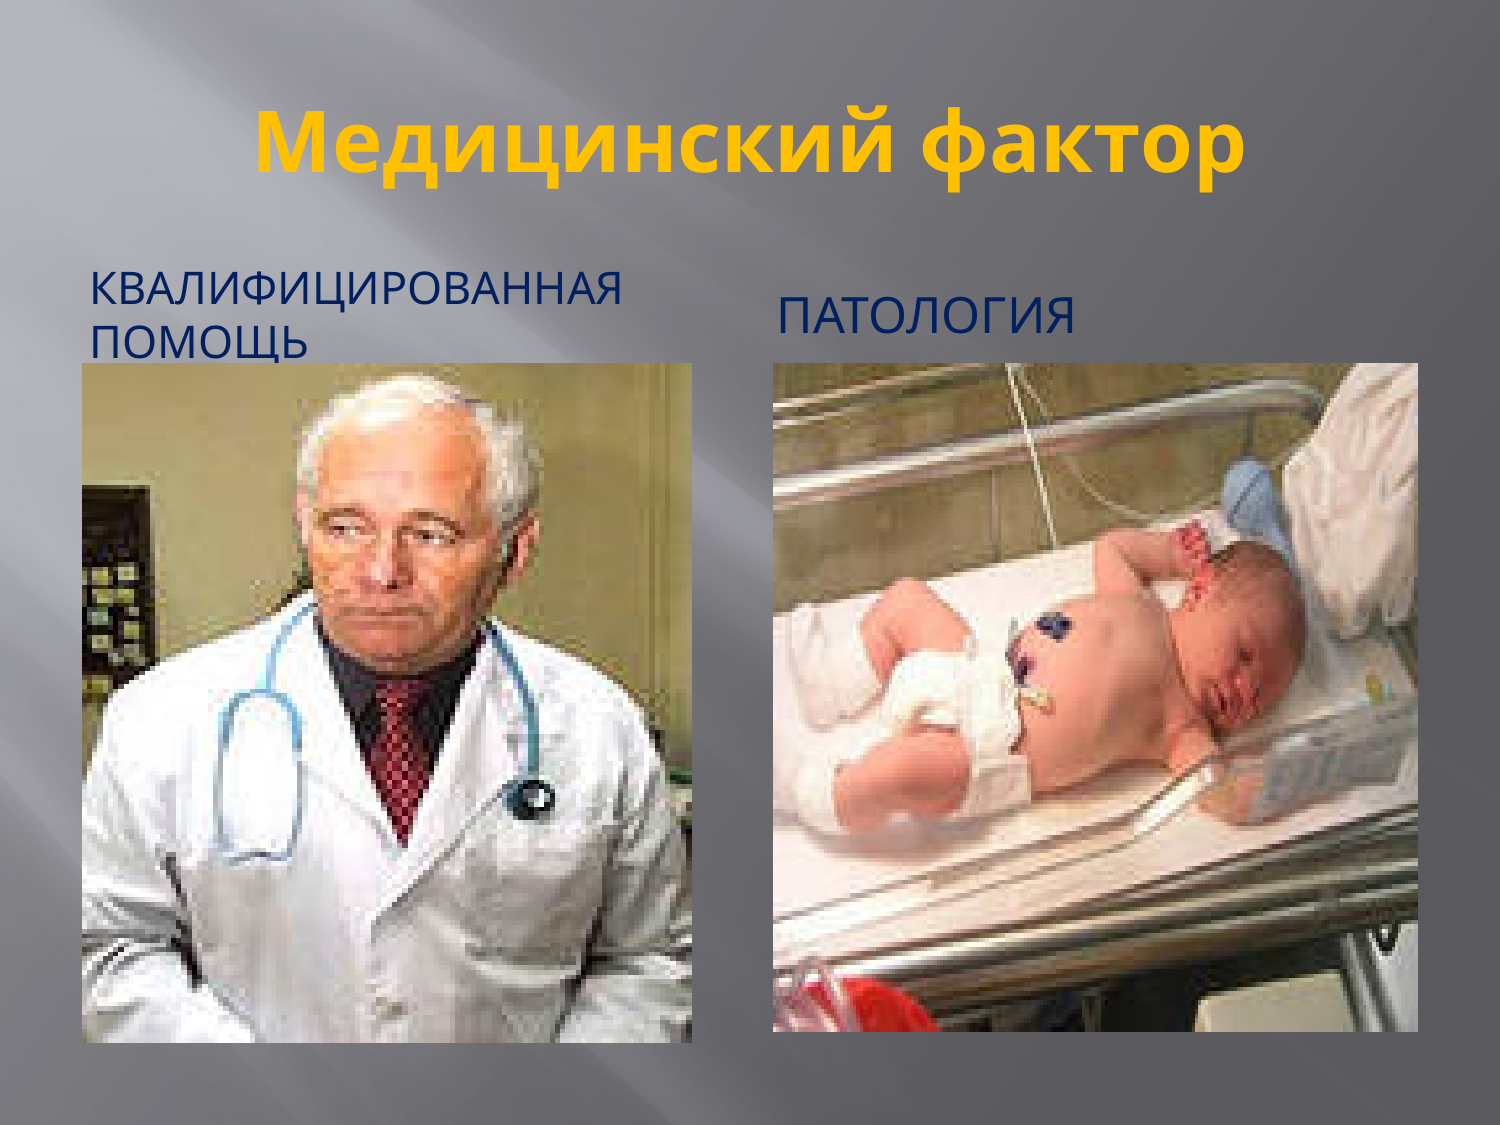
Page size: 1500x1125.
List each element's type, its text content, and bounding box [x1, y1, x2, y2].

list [773, 363, 1419, 1032]
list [81, 363, 692, 1044]
list Квалифицированная помощь [75, 251, 738, 375]
list Патология [761, 251, 1425, 375]
title Медицинский фактор [75, 44, 1425, 233]
